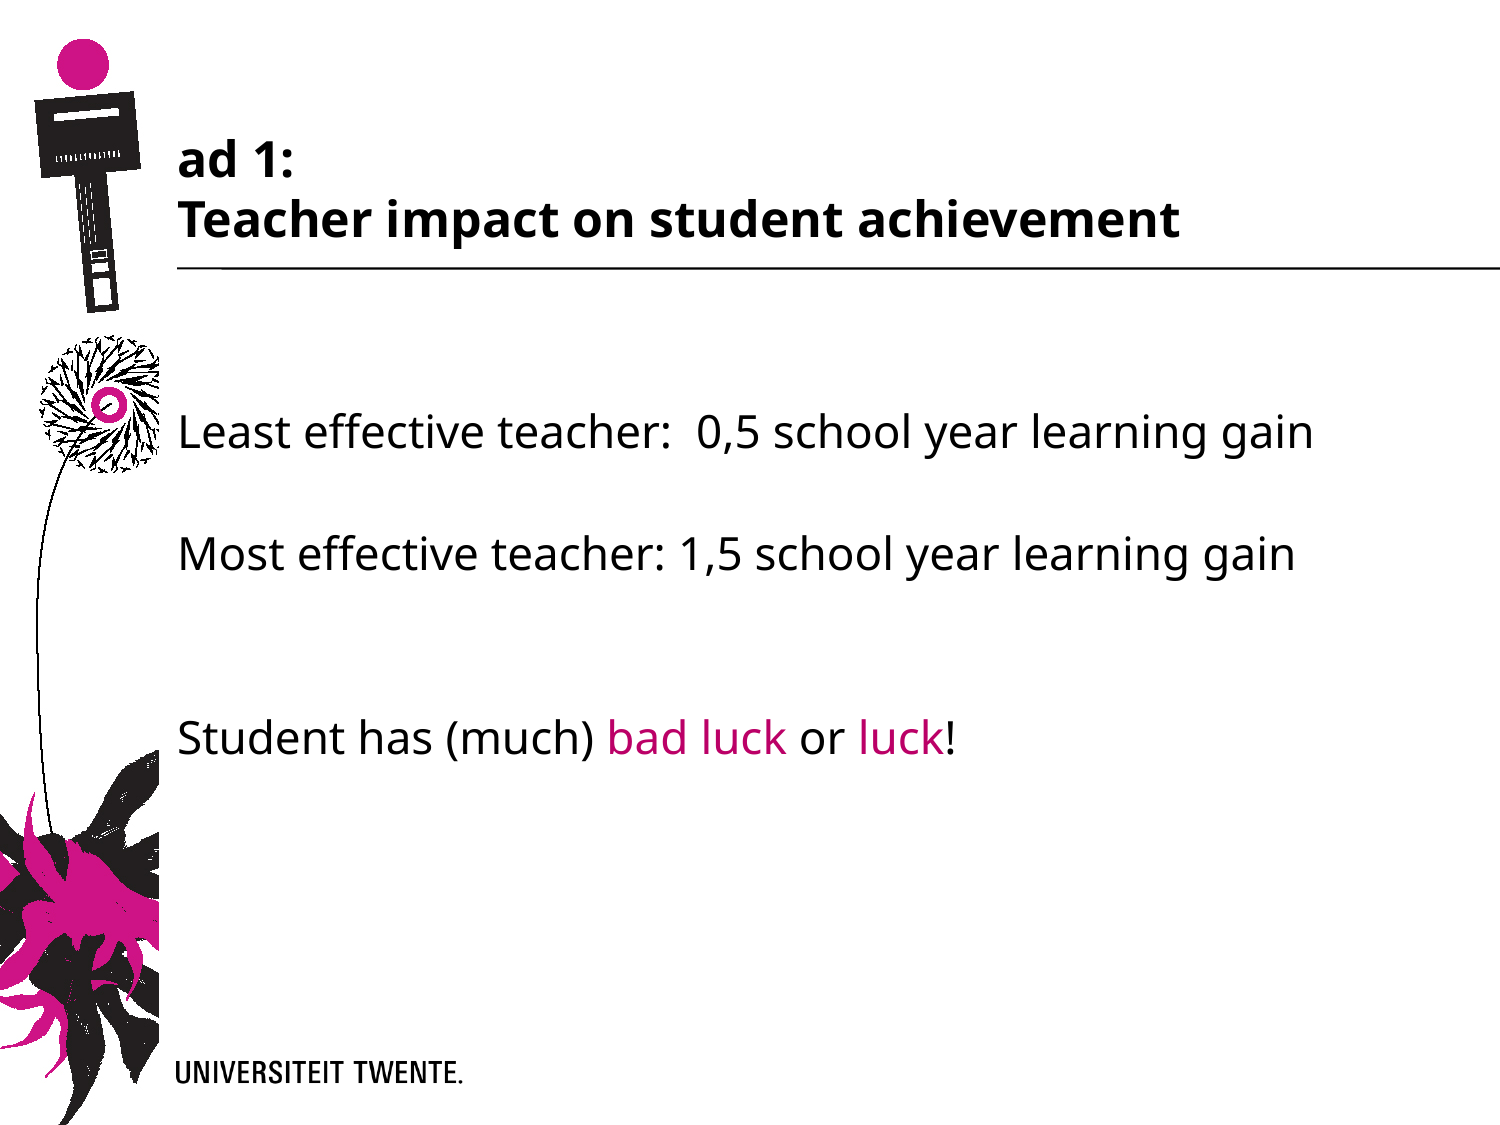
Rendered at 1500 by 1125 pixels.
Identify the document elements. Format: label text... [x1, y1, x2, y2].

title ad 1: Teacher impact on student achievement [177, 90, 1458, 248]
picture [0, 0, 482, 1125]
list Least effective teacher: 0,5 school year learning gain Most effective teacher: 1,5 school year learning gain Student has (much) bad luck or luck! [177, 336, 1458, 1024]
